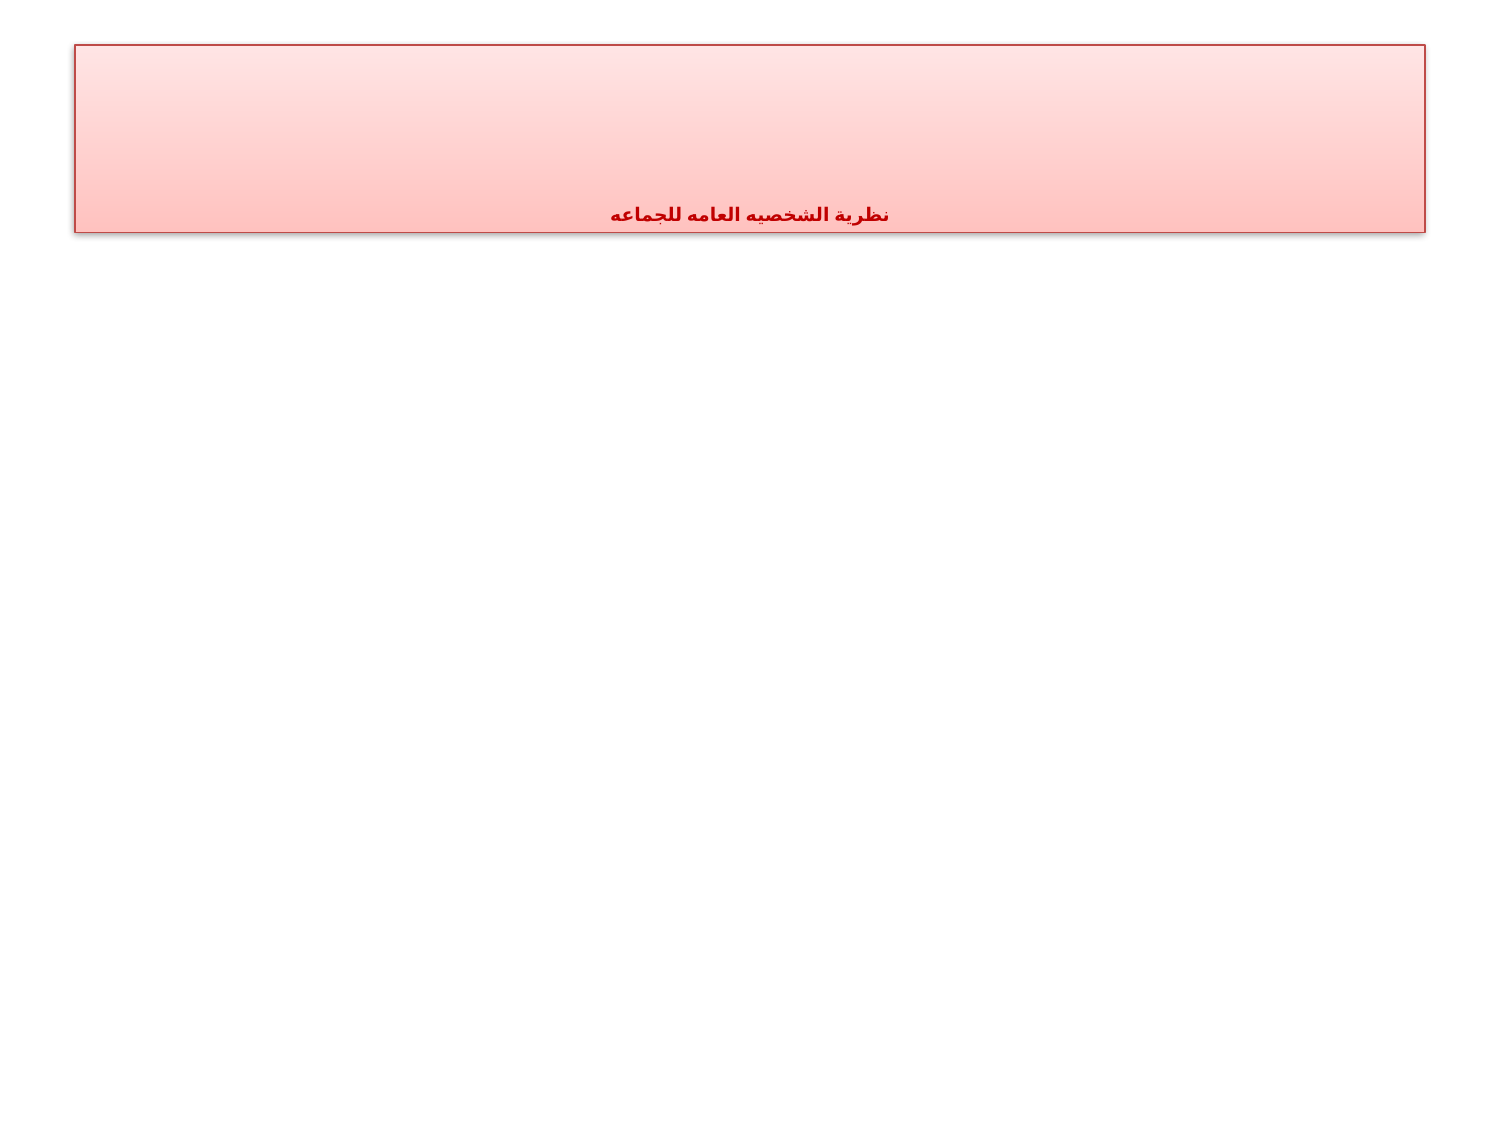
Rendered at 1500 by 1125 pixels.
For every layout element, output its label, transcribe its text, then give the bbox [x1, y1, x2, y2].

title نظرية الشخصيه العامه للجماعه [74, 44, 1426, 233]
